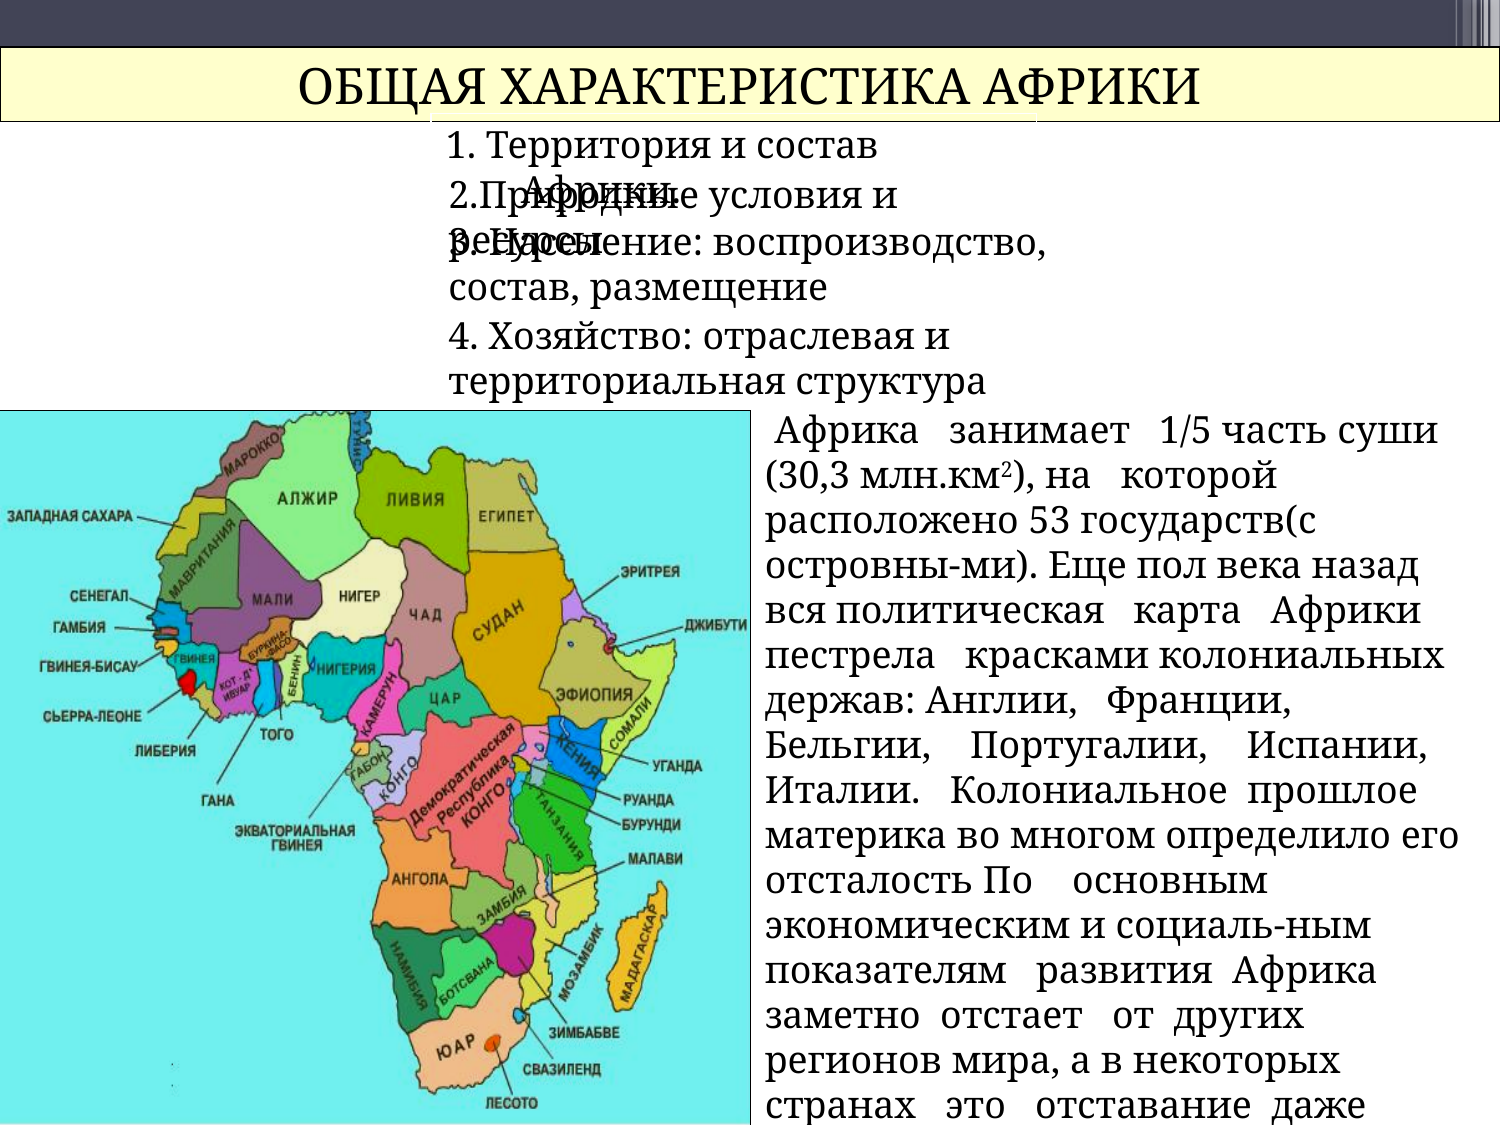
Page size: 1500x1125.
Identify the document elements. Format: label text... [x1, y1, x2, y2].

text_box ОБЩАЯ ХАРАКТЕРИСТИКА АФРИКИ [0, 46, 1500, 122]
text_box 1. Территория и состав Африки. [430, 113, 1037, 219]
picture [0, 409, 751, 1125]
text_box 4. Хозяйство: отраслевая и территориальная структура [433, 304, 1090, 408]
text_box 3. Население: воспроизводство, состав, размещение [433, 210, 1125, 316]
text_box Африка занимает 1/5 часть суши (30,3 млн.км2), на которой расположено 53 государств(с островны-ми). Еще пол века назад вся политическая карта Африки пестрела красками колониальных держав: Англии, Франции, Бельгии, Португалии, Испании, Италии. Колониальное прошлое материка во многом определило его отсталость По основным экономическим и социаль-ным показателям развития Африка заметно отстает от других регионов мира, а в некоторых странах это отставание даже возрастает. [749, 398, 1500, 1125]
text_box 2.Природные условия и ресурсы [433, 163, 1048, 210]
